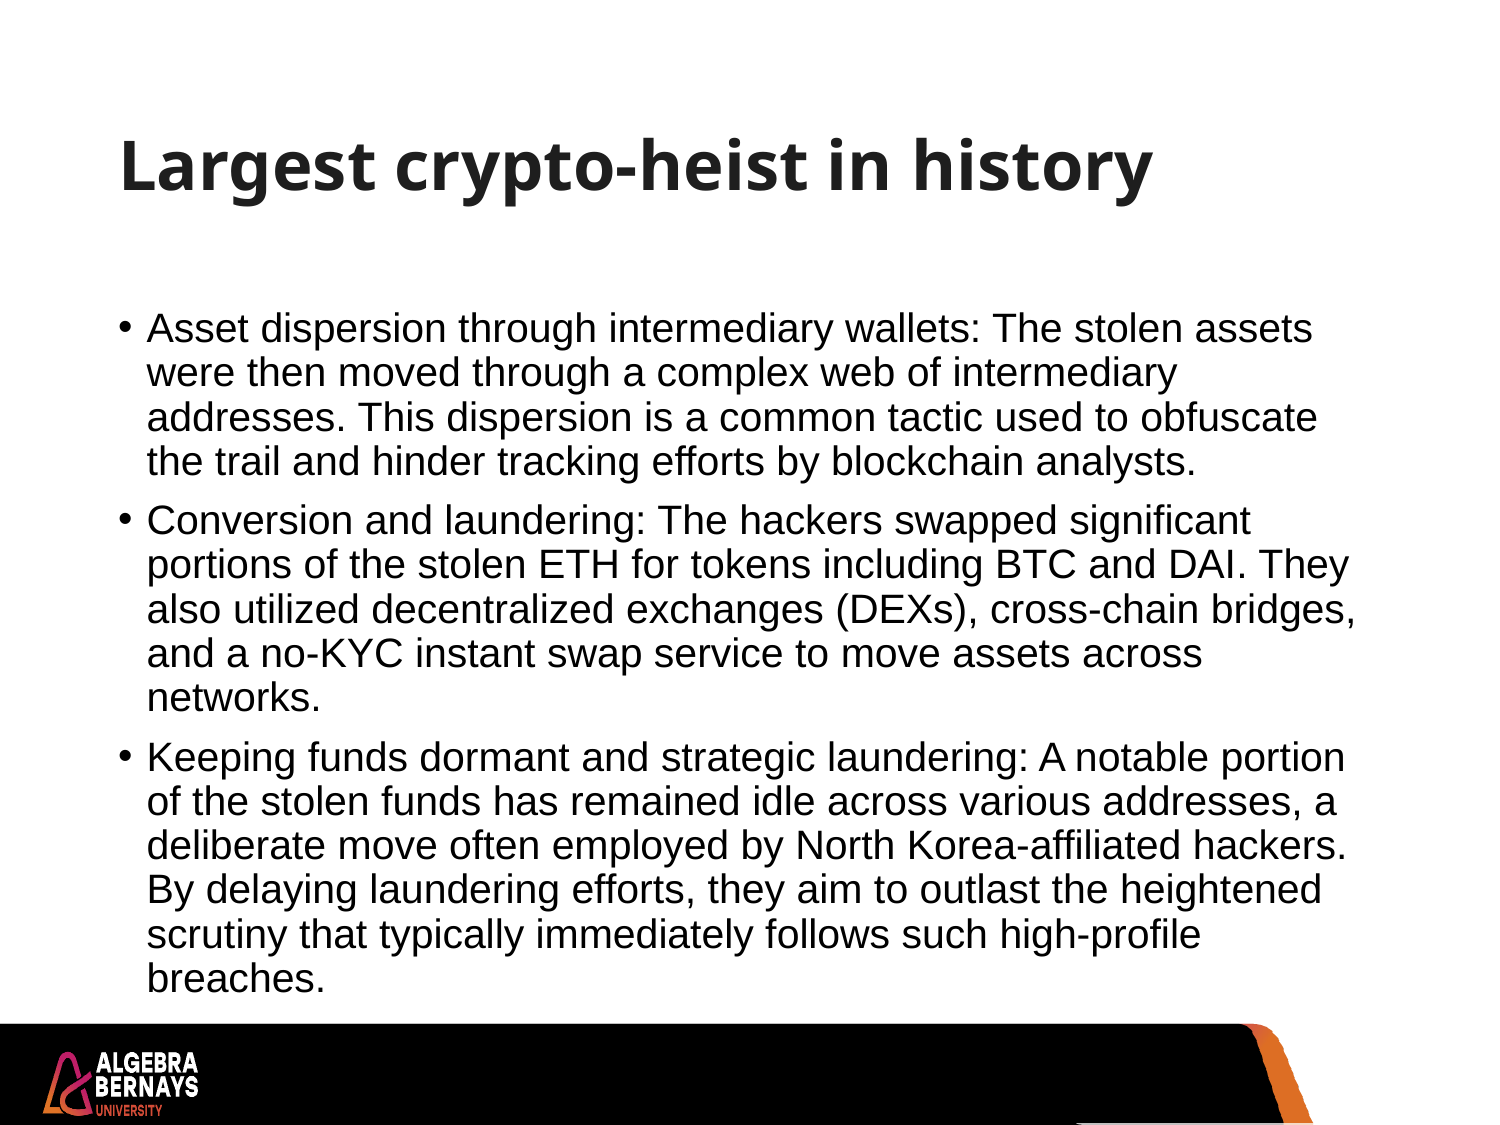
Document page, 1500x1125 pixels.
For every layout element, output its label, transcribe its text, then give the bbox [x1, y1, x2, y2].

picture [0, 1023, 1468, 1125]
title Largest crypto-heist in history [103, 59, 1397, 278]
list Asset dispersion through intermediary wallets: The stolen assets were then moved through a complex web of intermediary addresses. This dispersion is a common tactic used to obfuscate the trail and hinder tracking efforts by blockchain analysts. Conversion and laundering: The hackers swapped significant portions of the stolen ETH for tokens including BTC and DAI. They also utilized decentralized exchanges (DEXs), cross-chain bridges, and a no-KYC instant swap service to move assets across networks. Keeping funds dormant and strategic laundering: A notable portion of the stolen funds has remained idle across various addresses, a deliberate move often employed by North Korea-affiliated hackers. By delaying laundering efforts, they aim to outlast the heightened scrutiny that typically immediately follows such high-profile breaches. [103, 299, 1397, 1014]
